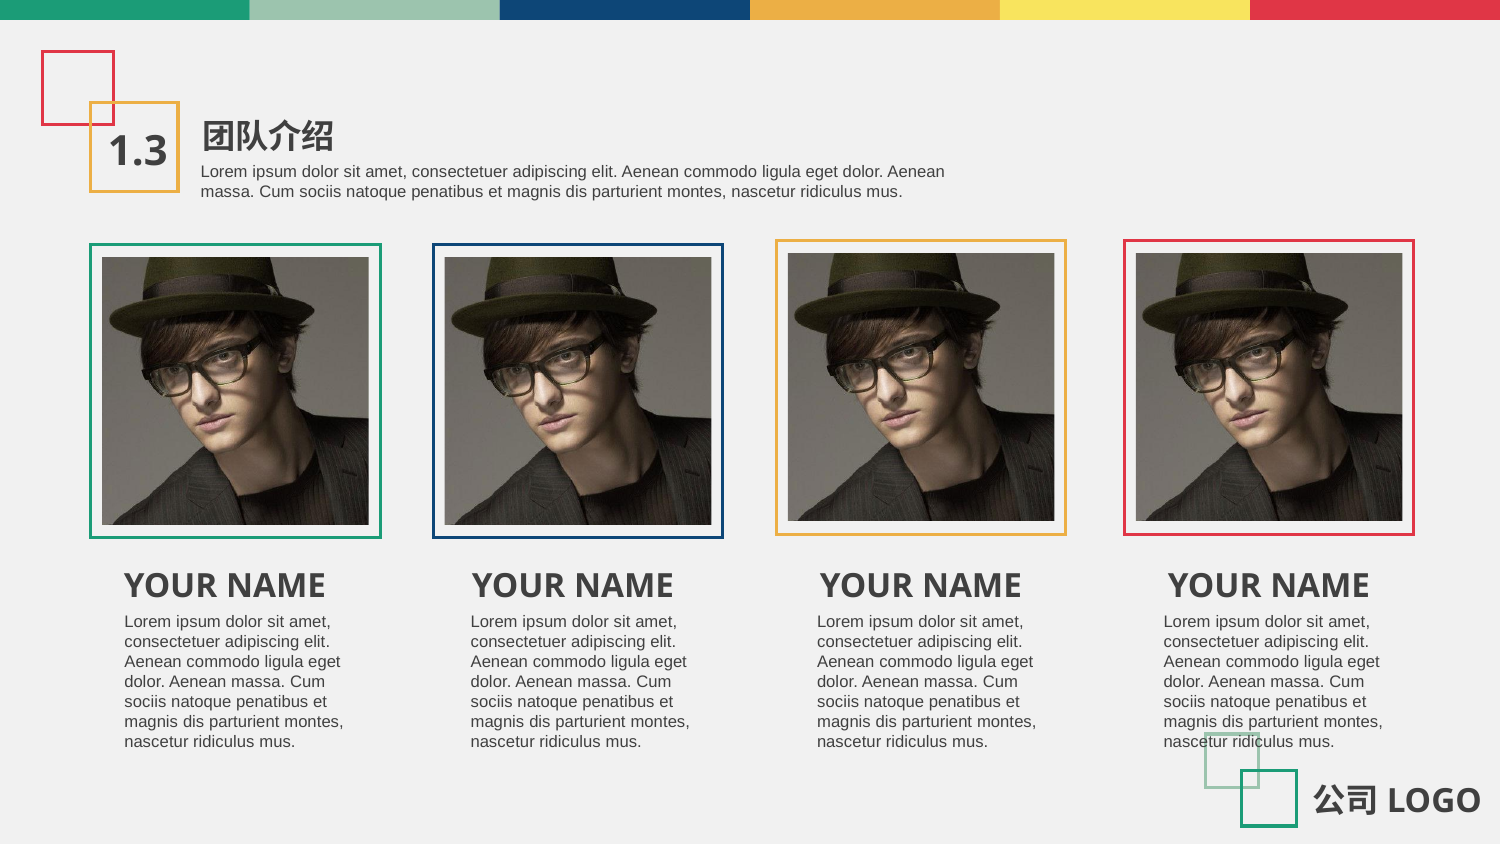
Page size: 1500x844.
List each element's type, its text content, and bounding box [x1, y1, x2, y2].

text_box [433, 243, 724, 539]
text_box YOUR NAME [457, 556, 689, 612]
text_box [41, 51, 179, 192]
text_box Lorem ipsum dolor sit amet, consectetuer adipiscing elit. Aenean commodo ligula eget dolor. Aenean massa. Cum sociis natoque penatibus et magnis dis parturient montes, nascetur ridiculus mus. [109, 603, 375, 759]
text_box Lorem ipsum dolor sit amet, consectetuer adipiscing elit. Aenean commodo ligula eget dolor. Aenean massa. Cum sociis natoque penatibus et magnis dis parturient montes, nascetur ridiculus mus. [1148, 603, 1414, 759]
text_box YOUR NAME [805, 556, 1038, 612]
text_box Lorem ipsum dolor sit amet, consectetuer adipiscing elit. Aenean commodo ligula eget dolor. Aenean massa. Cum sociis natoque penatibus et magnis dis parturient montes, nascetur ridiculus mus. [455, 603, 722, 759]
text_box YOUR NAME [108, 556, 341, 612]
text_box Lorem ipsum dolor sit amet, consectetuer adipiscing elit. Aenean commodo ligula eget dolor. Aenean massa. Cum sociis natoque penatibus et magnis dis parturient montes, nascetur ridiculus mus. [802, 603, 1068, 759]
text_box Lorem ipsum dolor sit amet, consectetuer adipiscing elit. Aenean commodo ligula eget dolor. Aenean massa. Cum sociis natoque penatibus et magnis dis parturient montes, nascetur ridiculus mus. [185, 153, 972, 209]
text_box YOUR NAME [1153, 556, 1386, 612]
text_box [776, 239, 1067, 535]
text_box 团队介绍 [187, 108, 351, 153]
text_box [1124, 239, 1414, 535]
text_box [90, 244, 381, 538]
picture [101, 257, 369, 525]
